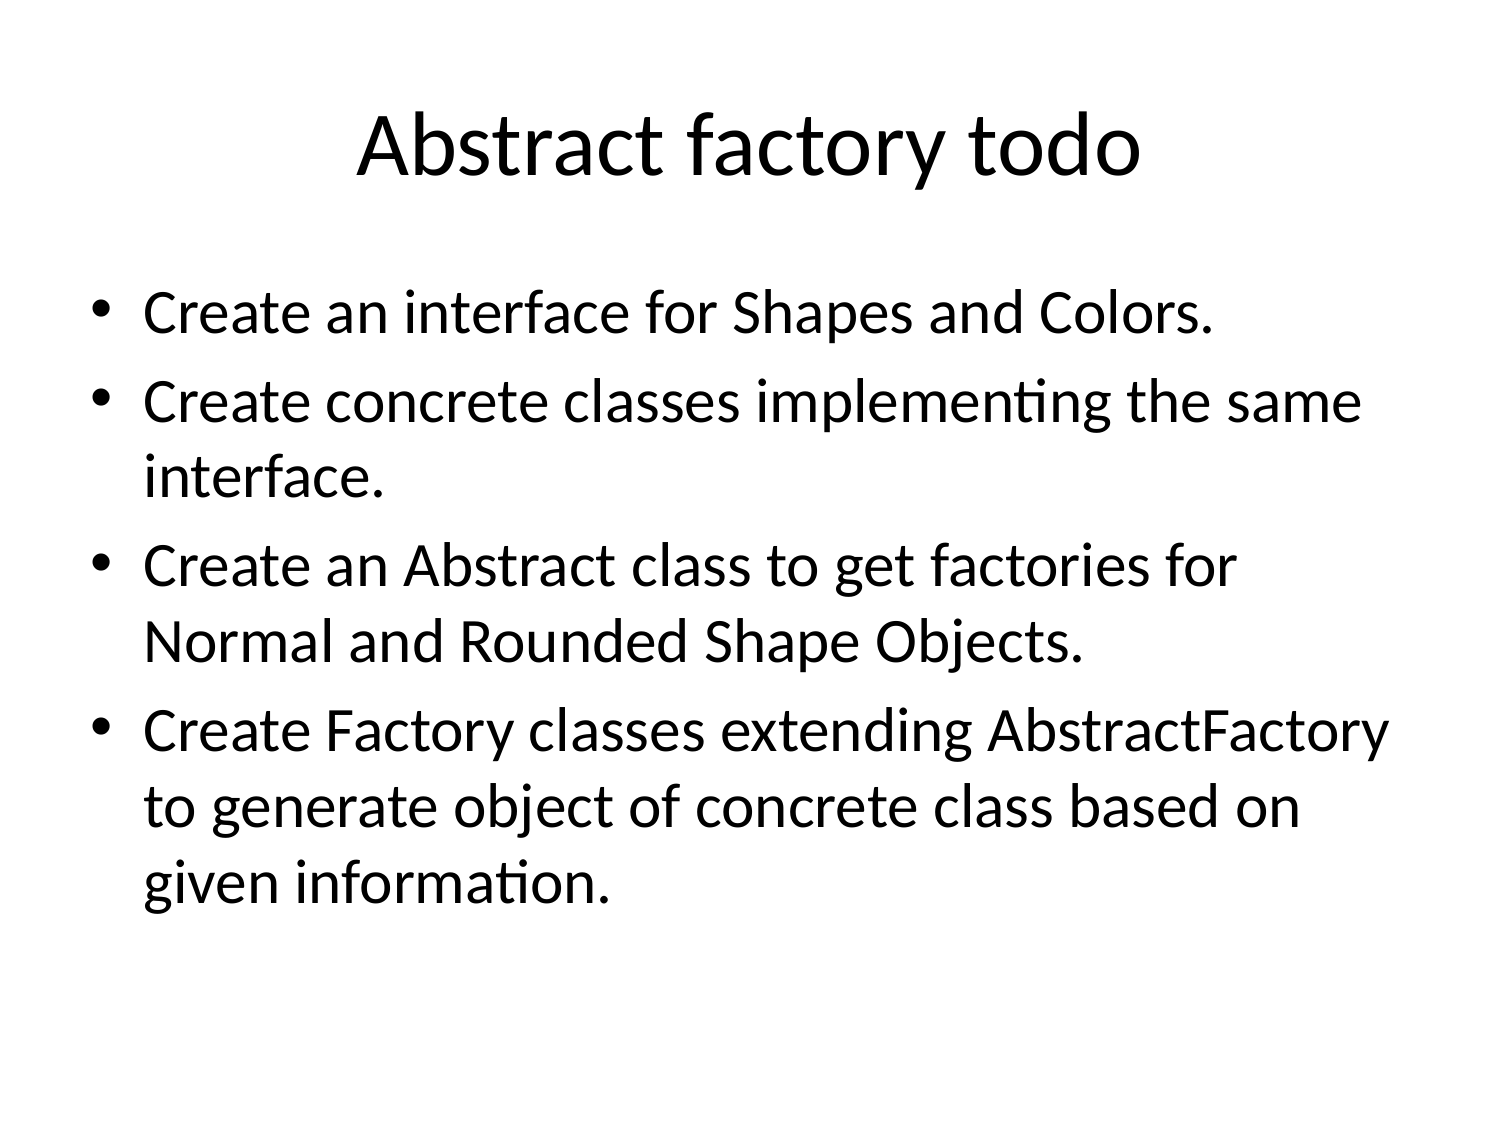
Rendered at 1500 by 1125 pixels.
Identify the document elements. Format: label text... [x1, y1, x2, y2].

title Abstract factory todo [75, 45, 1425, 233]
list Create an interface for Shapes and Colors. Create concrete classes implementing the same interface. Create an Abstract class to get factories for Normal and Rounded Shape Objects. Create Factory classes extending AbstractFactory to generate object of concrete class based on given information. [75, 262, 1425, 1005]
